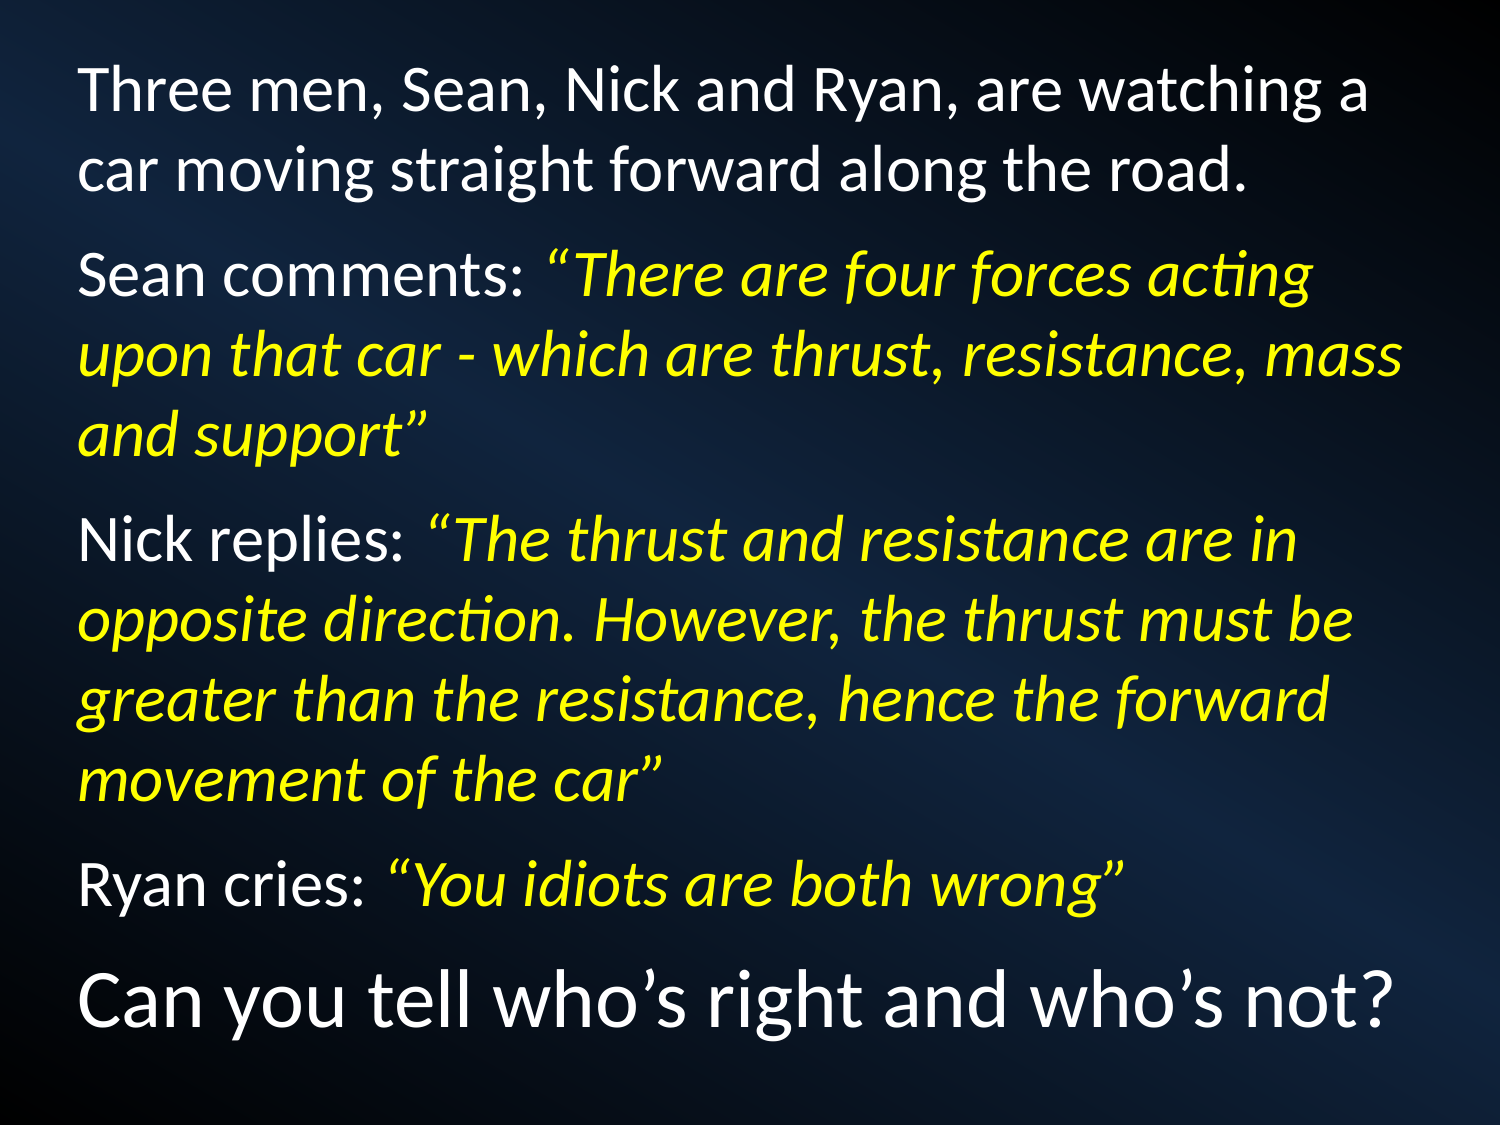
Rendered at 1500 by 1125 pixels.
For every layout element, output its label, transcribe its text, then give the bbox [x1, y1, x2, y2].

text_box Three men, Sean, Nick and Ryan, are watching a car moving straight forward along the road. Sean comments: “There are four forces acting upon that car - which are thrust, resistance, mass and support” Nick replies: “The thrust and resistance are in opposite direction. However, the thrust must be greater than the resistance, hence the forward movement of the car” Ryan cries: “You idiots are both wrong” Can you tell who’s right and who’s not? [62, 37, 1425, 1052]
